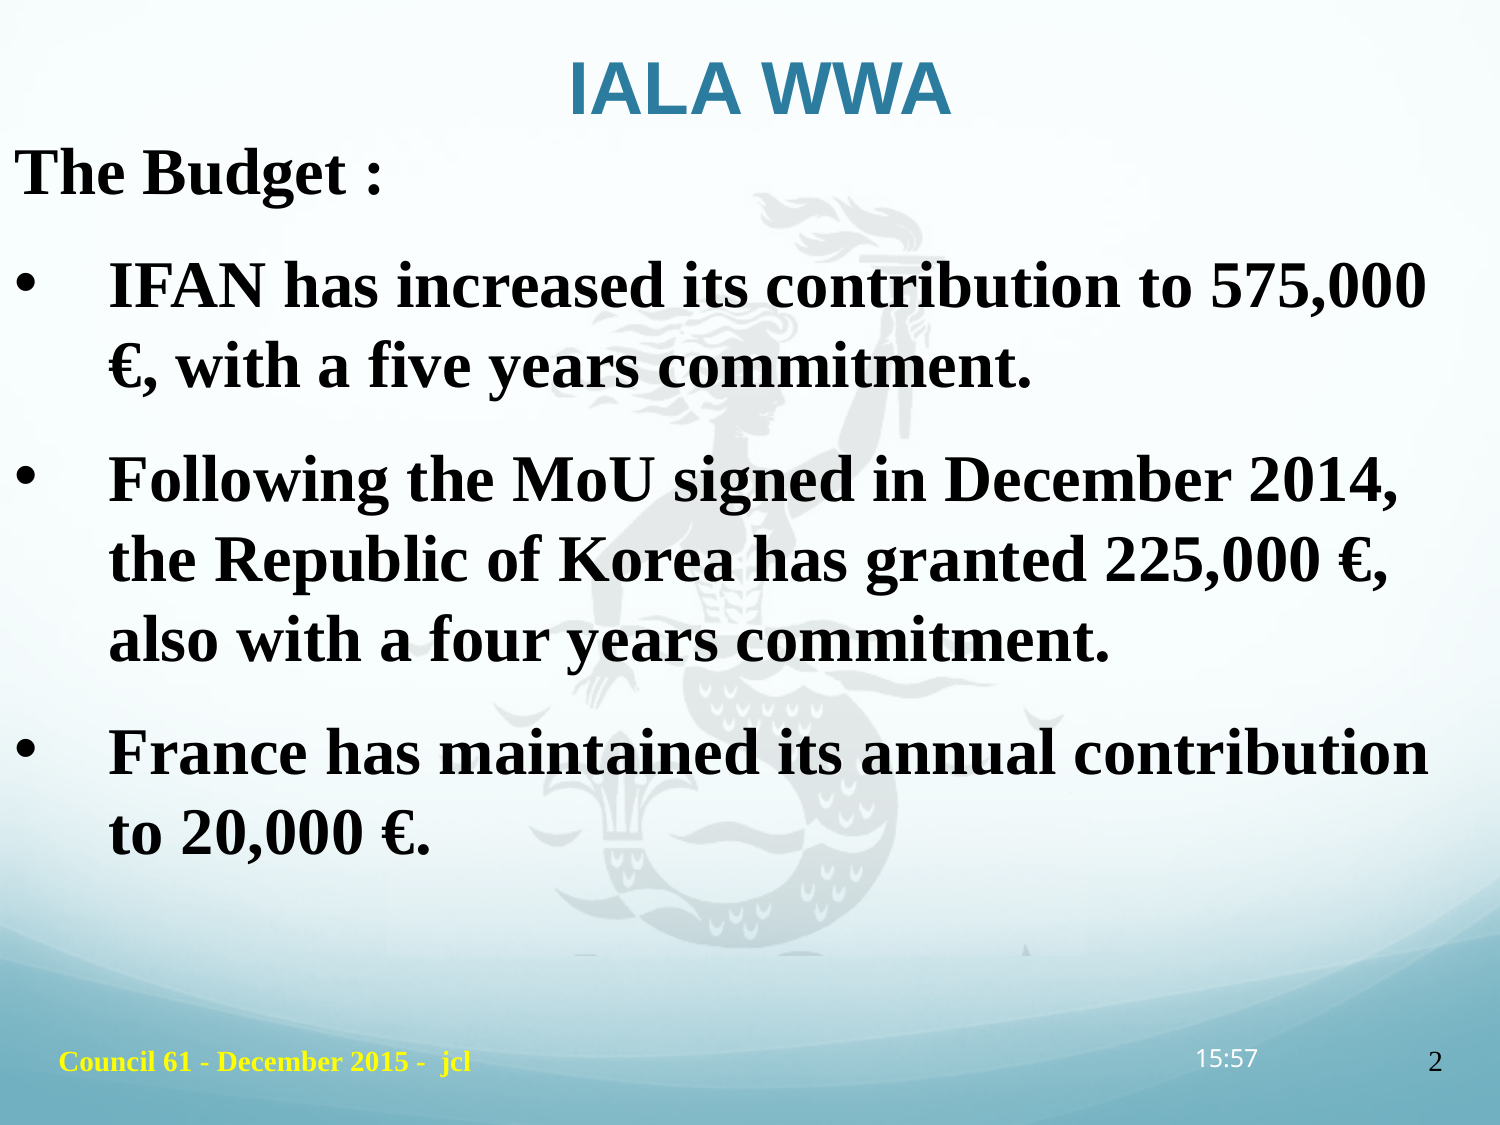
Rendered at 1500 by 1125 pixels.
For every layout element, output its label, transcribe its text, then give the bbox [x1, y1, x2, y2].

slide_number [923, 1029, 1274, 1090]
footer Council 61 - December 2015 - jcl [43, 1029, 838, 1090]
title IALA WWA [43, 0, 1500, 138]
slide_number 2 [1295, 1029, 1459, 1090]
text_box The Budget : IFAN has increased its contribution to 575,000 €, with a five years commitment. Following the MoU signed in December 2014, the Republic of Korea has granted 225,000 €, also with a four years commitment. France has maintained its annual contribution to 20,000 €. [0, 120, 1458, 1125]
